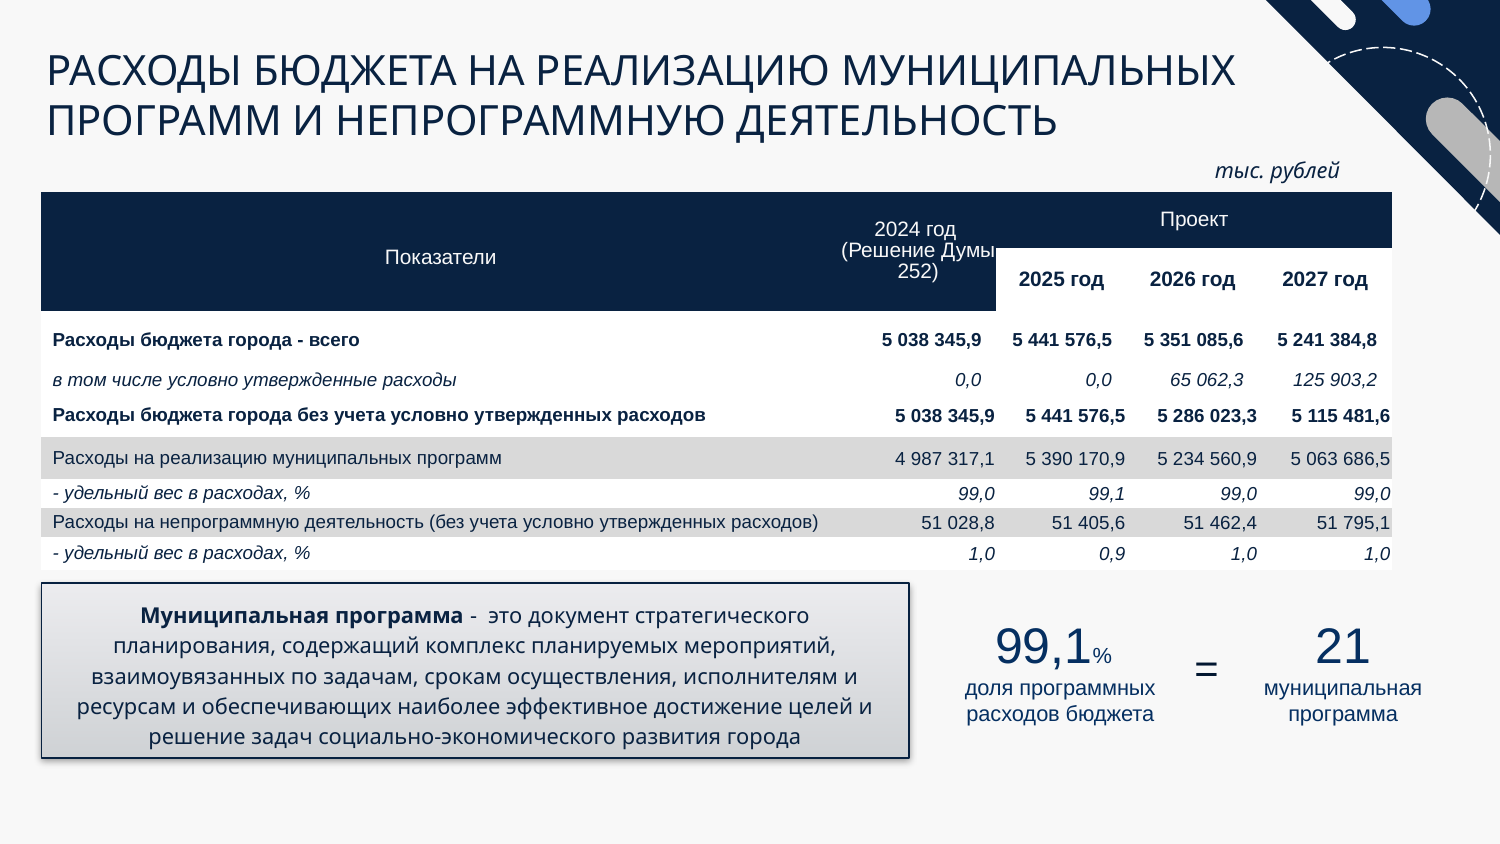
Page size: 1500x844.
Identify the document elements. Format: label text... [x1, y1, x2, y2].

table_header Показатели [41, 192, 840, 311]
table_cell 99,0 [1259, 479, 1392, 508]
table_cell 65 062,3 [1127, 368, 1259, 392]
table_cell 5 241 384,8 [1259, 311, 1392, 368]
text_box = [1179, 634, 1245, 707]
table_cell 1,0 [1127, 537, 1259, 570]
text_box тыс. рублей [1199, 137, 1420, 192]
title РАСХОДЫ БЮДЖЕТА НА РЕАЛИЗАЦИЮ МУНИЦИПАЛЬНЫХ ПРОГРАММ И НЕПРОГРАММНУЮ ДЕЯТЕЛЬНОСТЬ [31, 29, 1380, 165]
table_cell 125 903,2 [1259, 368, 1392, 392]
table_cell 0,0 [840, 368, 996, 392]
table_cell 0,9 [996, 537, 1127, 570]
table_cell в том числе условно утвержденные расходы [41, 368, 840, 392]
table_header 2024 год (Решение Думы 252) [840, 192, 996, 311]
table_cell 5 441 576,5 [996, 311, 1127, 368]
table_cell 2025 год [996, 248, 1127, 311]
table_cell 51 028,8 [840, 508, 996, 537]
table_cell 1,0 [1259, 537, 1392, 570]
table_cell 5 038 345,9 [840, 392, 996, 437]
table_cell 5 038 345,9 [840, 311, 996, 368]
table_cell 51 795,1 [1259, 508, 1392, 537]
table_cell 5 063 686,5 [1259, 437, 1392, 479]
table_cell - удельный вес в расходах, % [41, 479, 840, 508]
table_cell 5 441 576,5 [996, 392, 1127, 437]
table_cell 51 462,4 [1127, 508, 1259, 537]
table_cell 5 351 085,6 [1127, 311, 1259, 368]
table_cell 5 115 481,6 [1259, 392, 1392, 437]
table_cell 5 390 170,9 [996, 437, 1127, 479]
table_cell 2027 год [1259, 248, 1392, 311]
text_box 99,1% доля программных расходов бюджета [946, 606, 1174, 734]
table_cell 4 987 317,1 [840, 437, 996, 479]
table_cell 0,0 [996, 368, 1127, 392]
table_cell Расходы на непрограммную деятельность (без учета условно утвержденных расходов) [41, 508, 840, 537]
table_cell 99,0 [840, 479, 996, 508]
table_cell Расходы на реализацию муниципальных программ [41, 437, 840, 479]
table_header Проект [996, 192, 1392, 248]
table_cell 5 234 560,9 [1127, 437, 1259, 479]
table_cell Расходы бюджета города - всего [41, 311, 840, 368]
table_cell - удельный вес в расходах, % [41, 537, 840, 570]
table_cell 1,0 [840, 537, 996, 570]
subtitle Муниципальная программа - это документ стратегического планирования, содержащий комплекс планируемых мероприятий, взаимоувязанных по задачам, срокам осуществления, исполнителям и ресурсам и обеспечивающих наиболее эффективное достижение целей и решение задач социально-экономического развития города [41, 582, 910, 759]
table_cell 99,1 [996, 479, 1127, 508]
text_box 21 муниципальная программа [1221, 605, 1465, 734]
table_cell 99,0 [1127, 479, 1259, 508]
table_cell 2026 год [1127, 248, 1259, 311]
table_cell Расходы бюджета города без учета условно утвержденных расходов [41, 392, 840, 437]
table_cell 51 405,6 [996, 508, 1127, 537]
table_cell 5 286 023,3 [1127, 392, 1259, 437]
